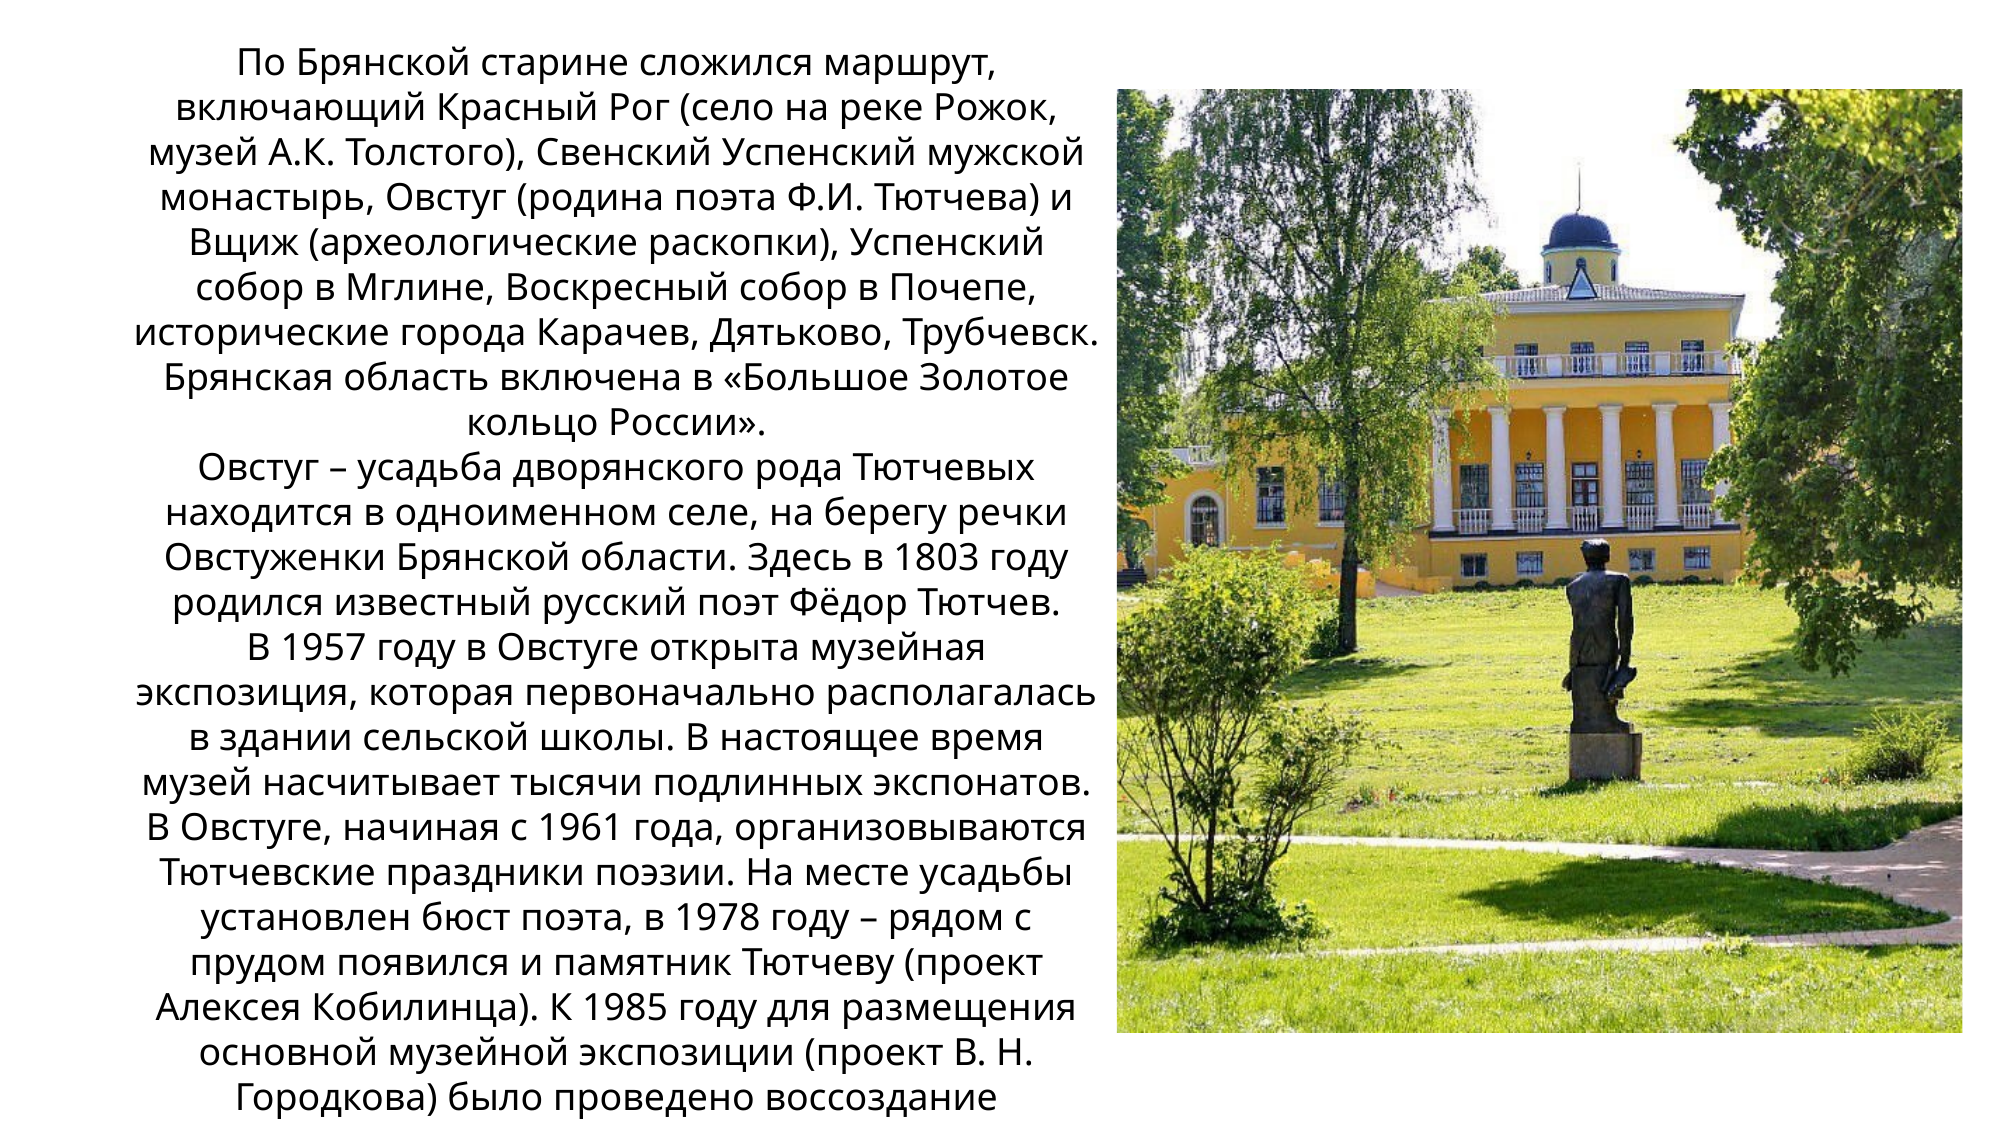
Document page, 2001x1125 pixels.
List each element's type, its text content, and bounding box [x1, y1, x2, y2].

picture [1116, 88, 1963, 1033]
text_box По Брянской старине сложился маршрут, включающий Красный Рог (село на реке Рожок, музей А.К. Толстого), Свенский Успенский мужской монастырь, Овстуг (родина поэта Ф.И. Тютчева) и Вщиж (археологические раскопки), Успенский собор в Мглине, Воскресный собор в Почепе, исторические города Карачев, Дятьково, Трубчевск. Брянская область включена в «Большое Золотое кольцо России». Овстуг – усадьба дворянского рода Тютчевых находится в одноименном селе, на берегу речки Овстуженки Брянской области. Здесь в 1803 году родился известный русский поэт Фёдор Тютчев. В 1957 году в Овстуге открыта музейная экспозиция, которая первоначально располагалась в здании сельской школы. В настоящее время музей насчитывает тысячи подлинных экспонатов. В Овстуге, начиная с 1961 года, организовываются Тютчевские праздники поэзии. На месте усадьбы установлен бюст поэта, в 1978 году – рядом с прудом появился и памятник Тютчеву (проект Алексея Кобилинца). К 1985 году для размещения основной музейной экспозиции (проект В. Н. Городкова) было проведено воссоздание усадебного дома, где в 1986 году торжественно открылся музей Ф.И. Тютчева. [116, 30, 1117, 1125]
